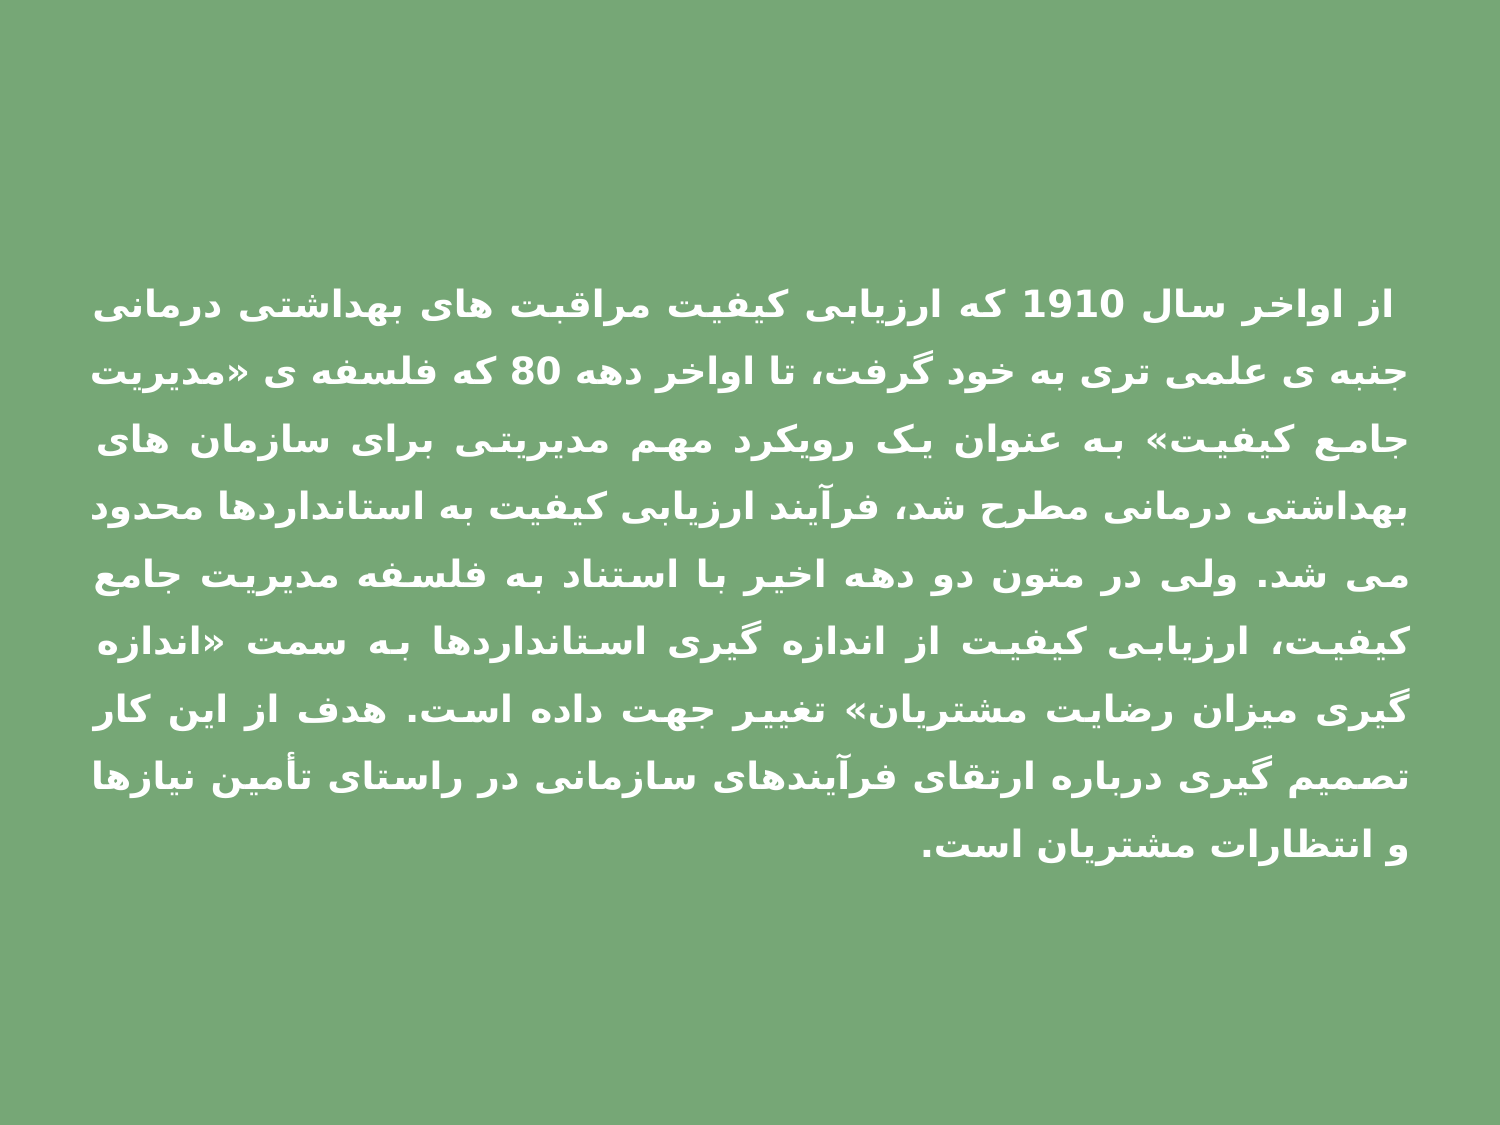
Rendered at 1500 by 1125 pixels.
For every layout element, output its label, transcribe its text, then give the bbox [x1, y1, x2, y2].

list از اواخر سال 1910 که ارزیابی کیفیت مراقبت های بهداشتی درمانی جنبه ی علمی تری به خود گرفت، تا اواخر دهه 80 که فلسفه ی «مدیریت جامع کیفیت» به عنوان یک رویکرد مهم مدیریتی برای سازمان های بهداشتی درمانی مطرح شد، فرآیند ارزیابی کیفیت به استانداردها محدود می شد. ولی در متون دو دهه اخیر با استناد به فلسفه مدیریت جامع کیفیت، ارزیابی کیفیت از اندازه گیری استانداردها به سمت «اندازه گیری میزان رضایت مشتریان» تغییر جهت داده است. هدف از این کار تصمیم گیری درباره ارتقای فرآیندهای سازمانی در راستای تأمین نیازها و انتظارات مشتریان است. [75, 249, 1425, 858]
